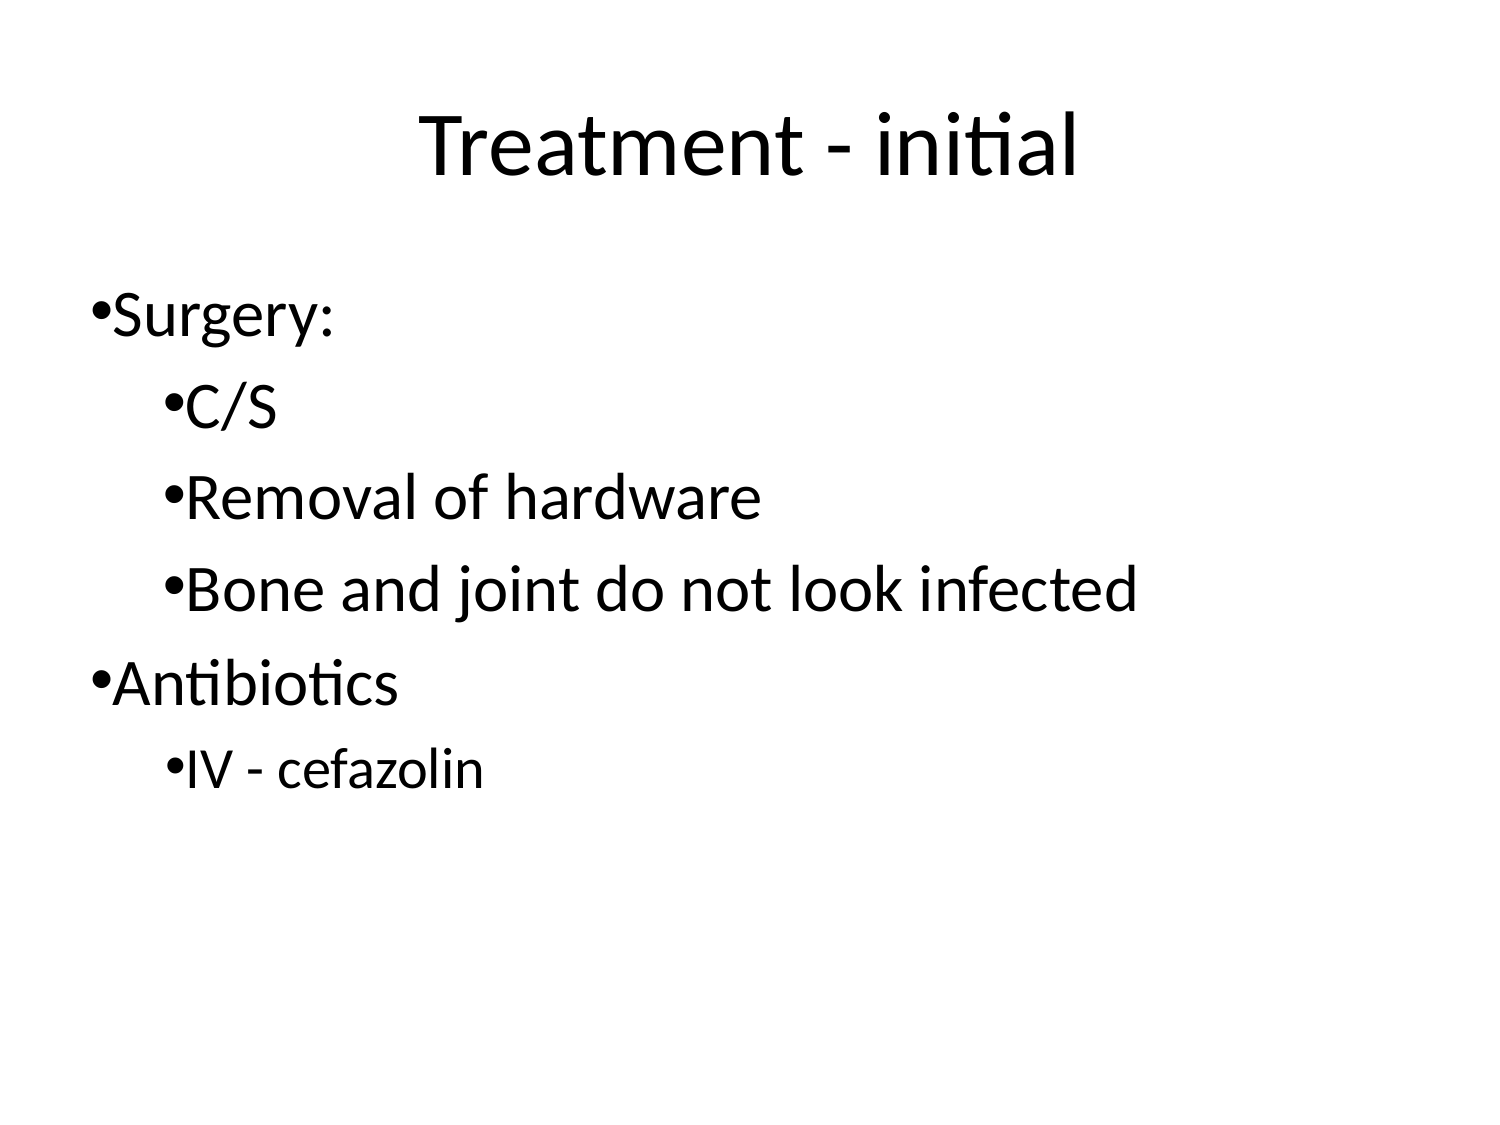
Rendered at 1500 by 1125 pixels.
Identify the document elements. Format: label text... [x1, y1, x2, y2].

list Surgery: C/S Removal of hardware Bone and joint do not look infected Antibiotics IV - cefazolin [75, 262, 1425, 1005]
title Treatment - initial [75, 45, 1425, 233]
